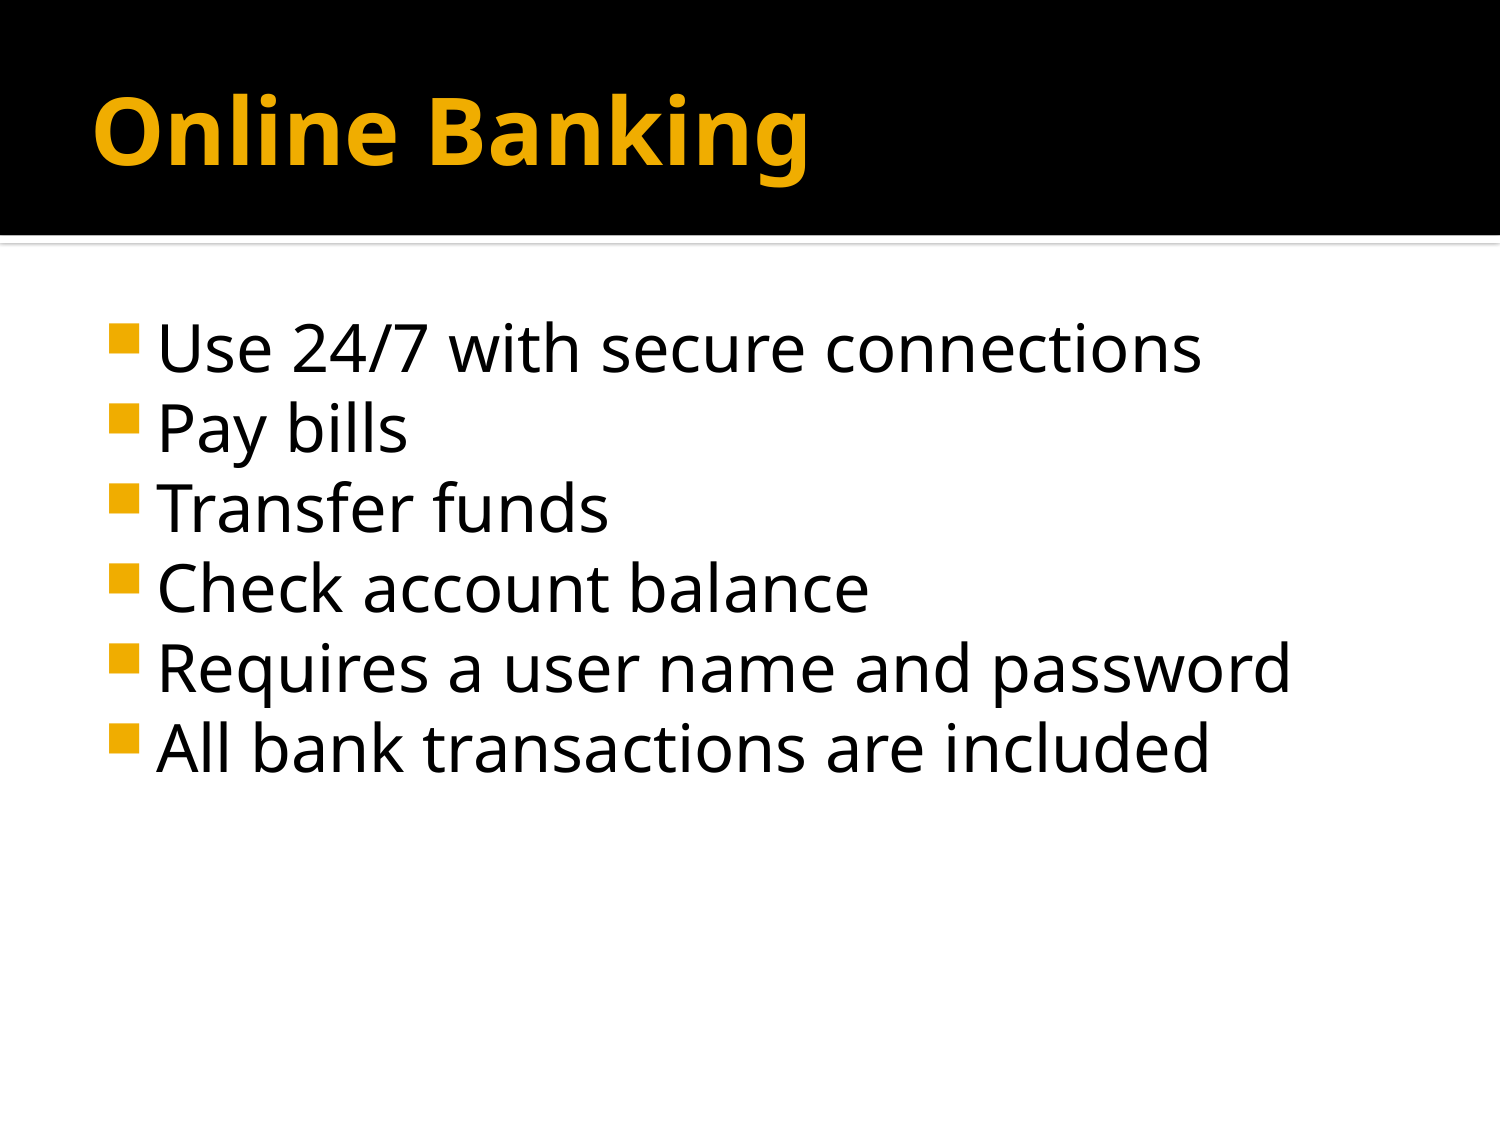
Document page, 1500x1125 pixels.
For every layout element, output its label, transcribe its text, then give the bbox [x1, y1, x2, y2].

list Use 24/7 with secure connections Pay bills Transfer funds Check account balance Requires a user name and password All bank transactions are included [75, 291, 1425, 1050]
title Online Banking [75, 25, 1425, 231]
